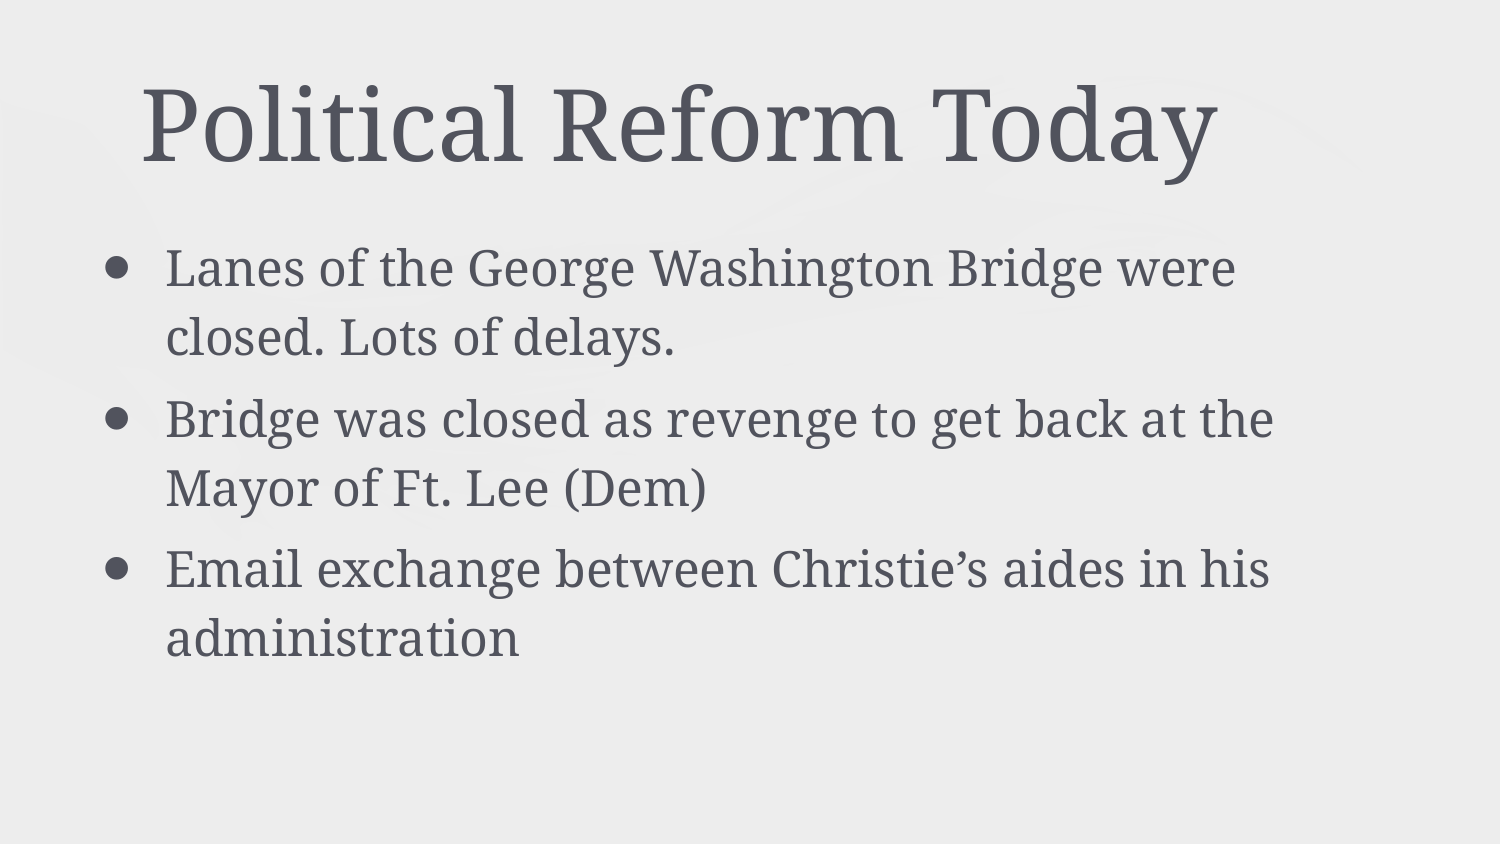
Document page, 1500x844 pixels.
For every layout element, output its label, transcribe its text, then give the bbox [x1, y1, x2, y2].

title Political Reform Today [75, 25, 1425, 197]
list Lanes of the George Washington Bridge were closed. Lots of delays. Bridge was closed as revenge to get back at the Mayor of Ft. Lee (Dem) Email exchange between Christie’s aides in his administration [75, 212, 1425, 808]
